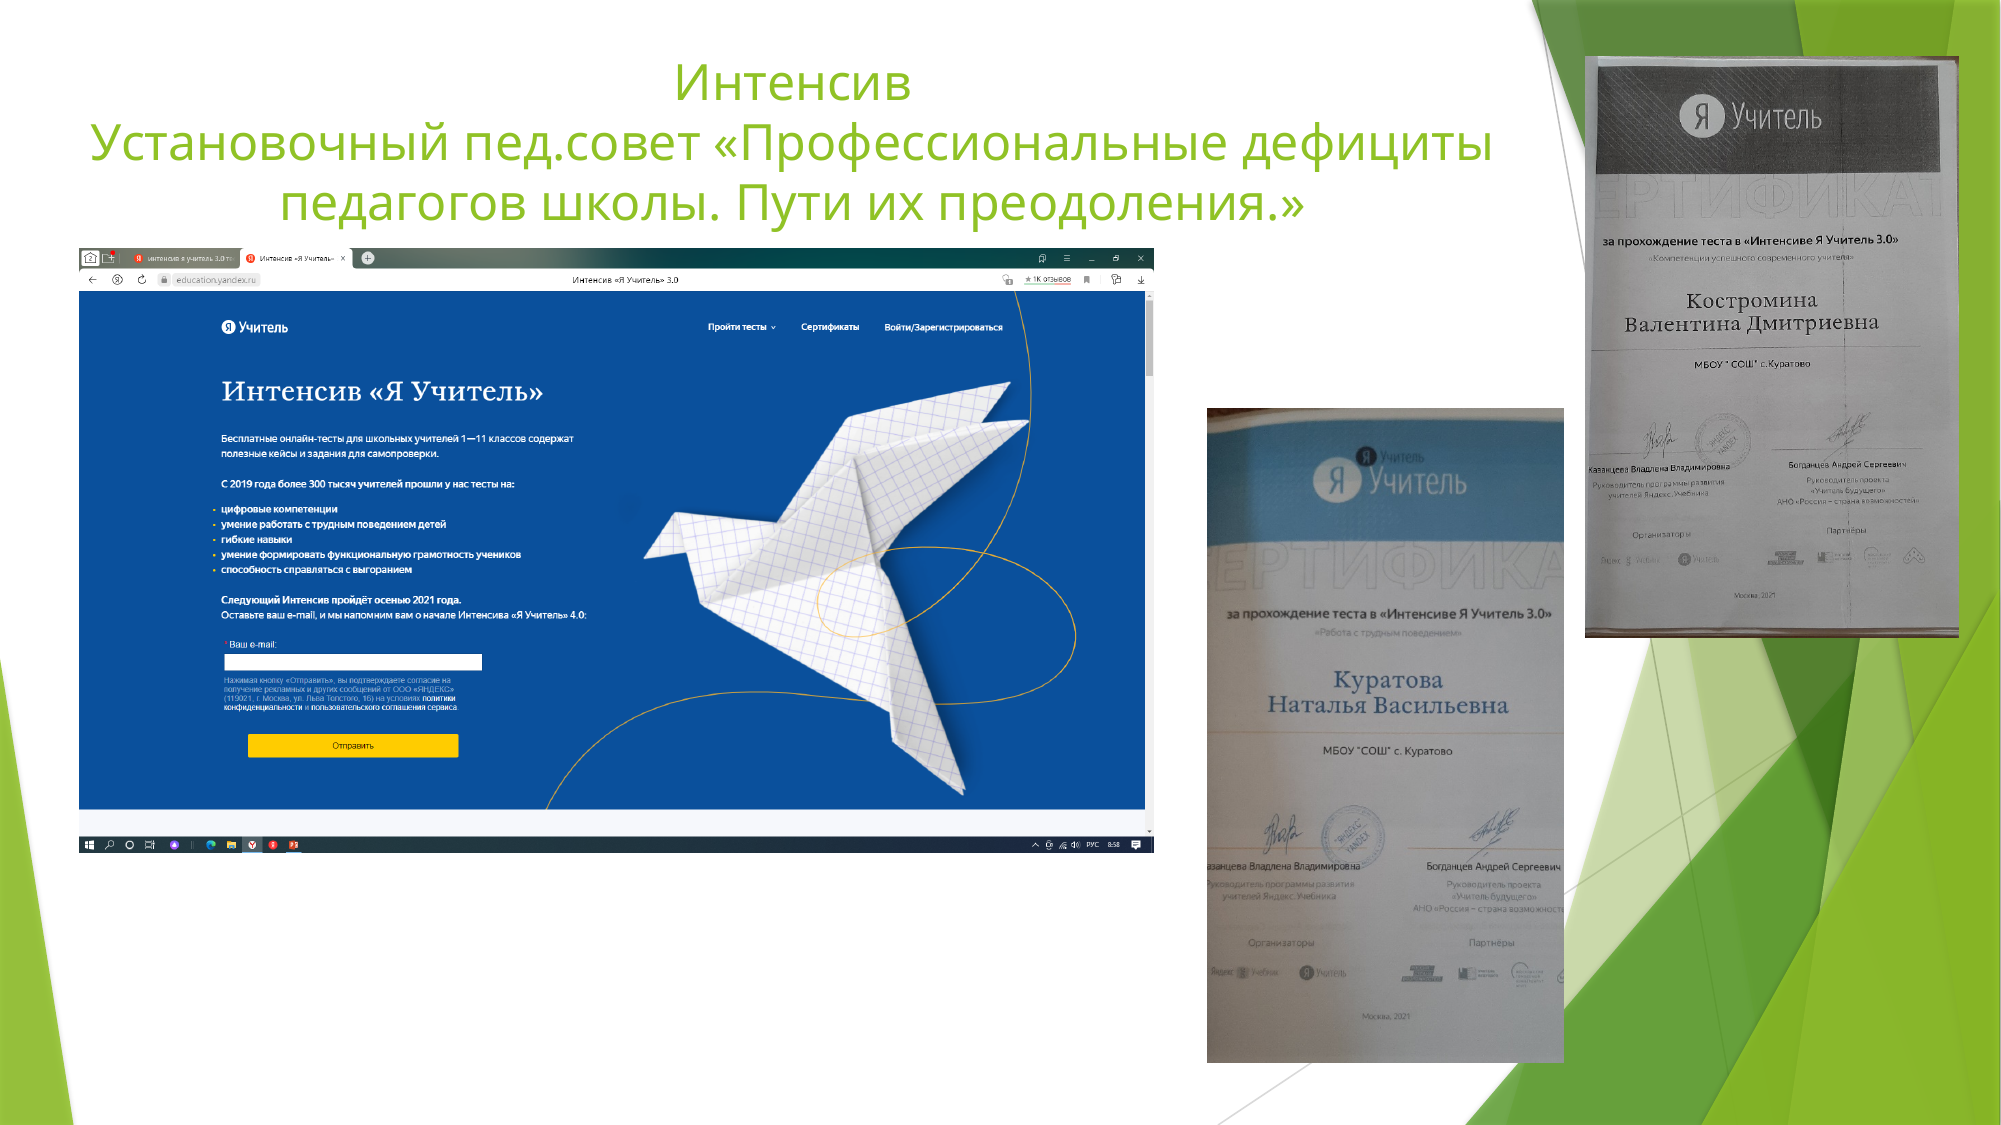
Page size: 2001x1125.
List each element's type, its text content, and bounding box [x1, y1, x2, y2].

title Интенсив Установочный пед.совет «Профессиональные дефициты педагогов школы. Пути их преодоления.» [54, 42, 1532, 260]
picture [1584, 55, 1960, 639]
picture [79, 248, 1154, 853]
picture [1206, 407, 1565, 1063]
